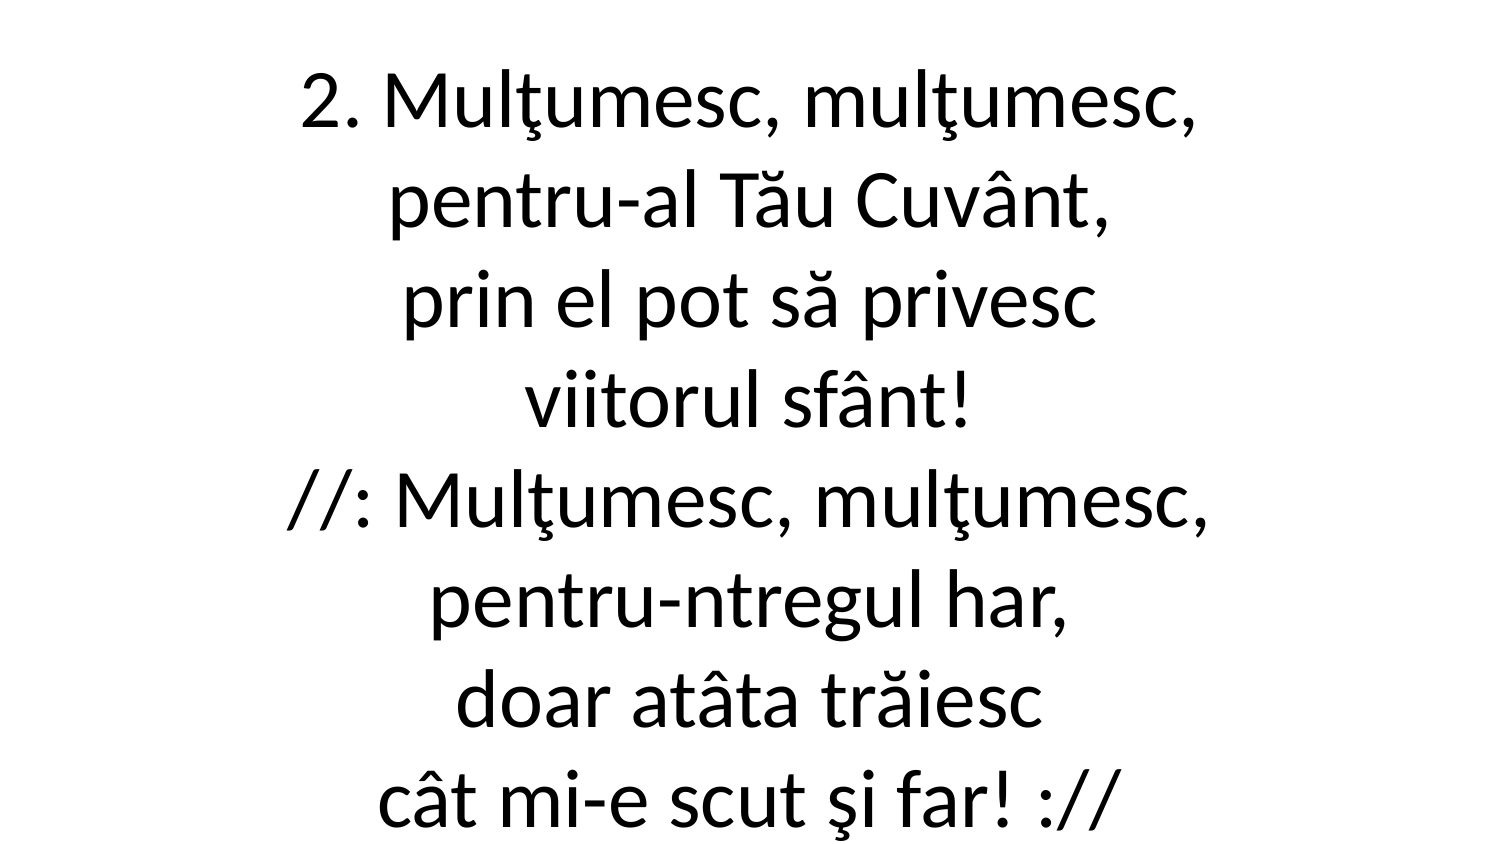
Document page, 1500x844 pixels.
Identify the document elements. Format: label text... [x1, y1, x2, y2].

text_box 2. Mulţumesc, mulţumesc, pentru-al Tău Cuvânt, prin el pot să privesc viitorul sfânt! //: Mulţumesc, mulţumesc, pentru-ntregul har, doar atâta trăiesc cât mi-e scut şi far! :// [273, 0, 1227, 844]
